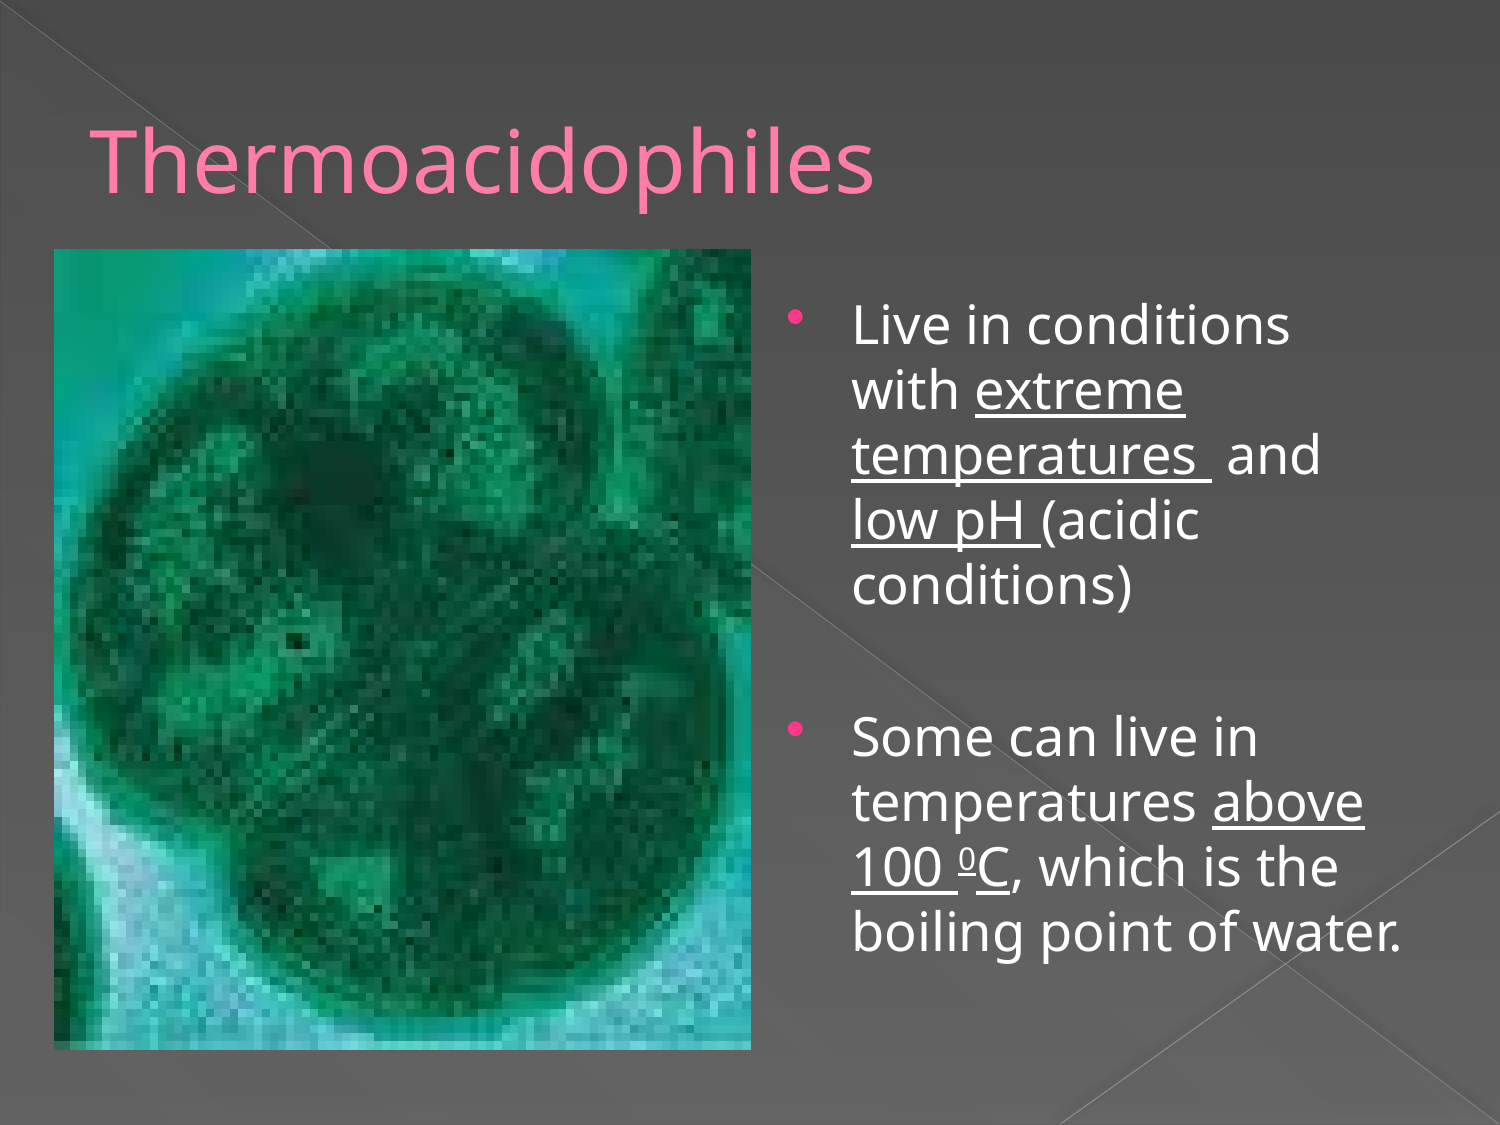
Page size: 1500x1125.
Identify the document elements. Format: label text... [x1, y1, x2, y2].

list Live in conditions with extreme temperatures and low pH (acidic conditions) Some can live in temperatures above 100 0C, which is the boiling point of water. [762, 282, 1426, 1026]
title Thermoacidophiles [75, 43, 1425, 274]
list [54, 249, 752, 1051]
